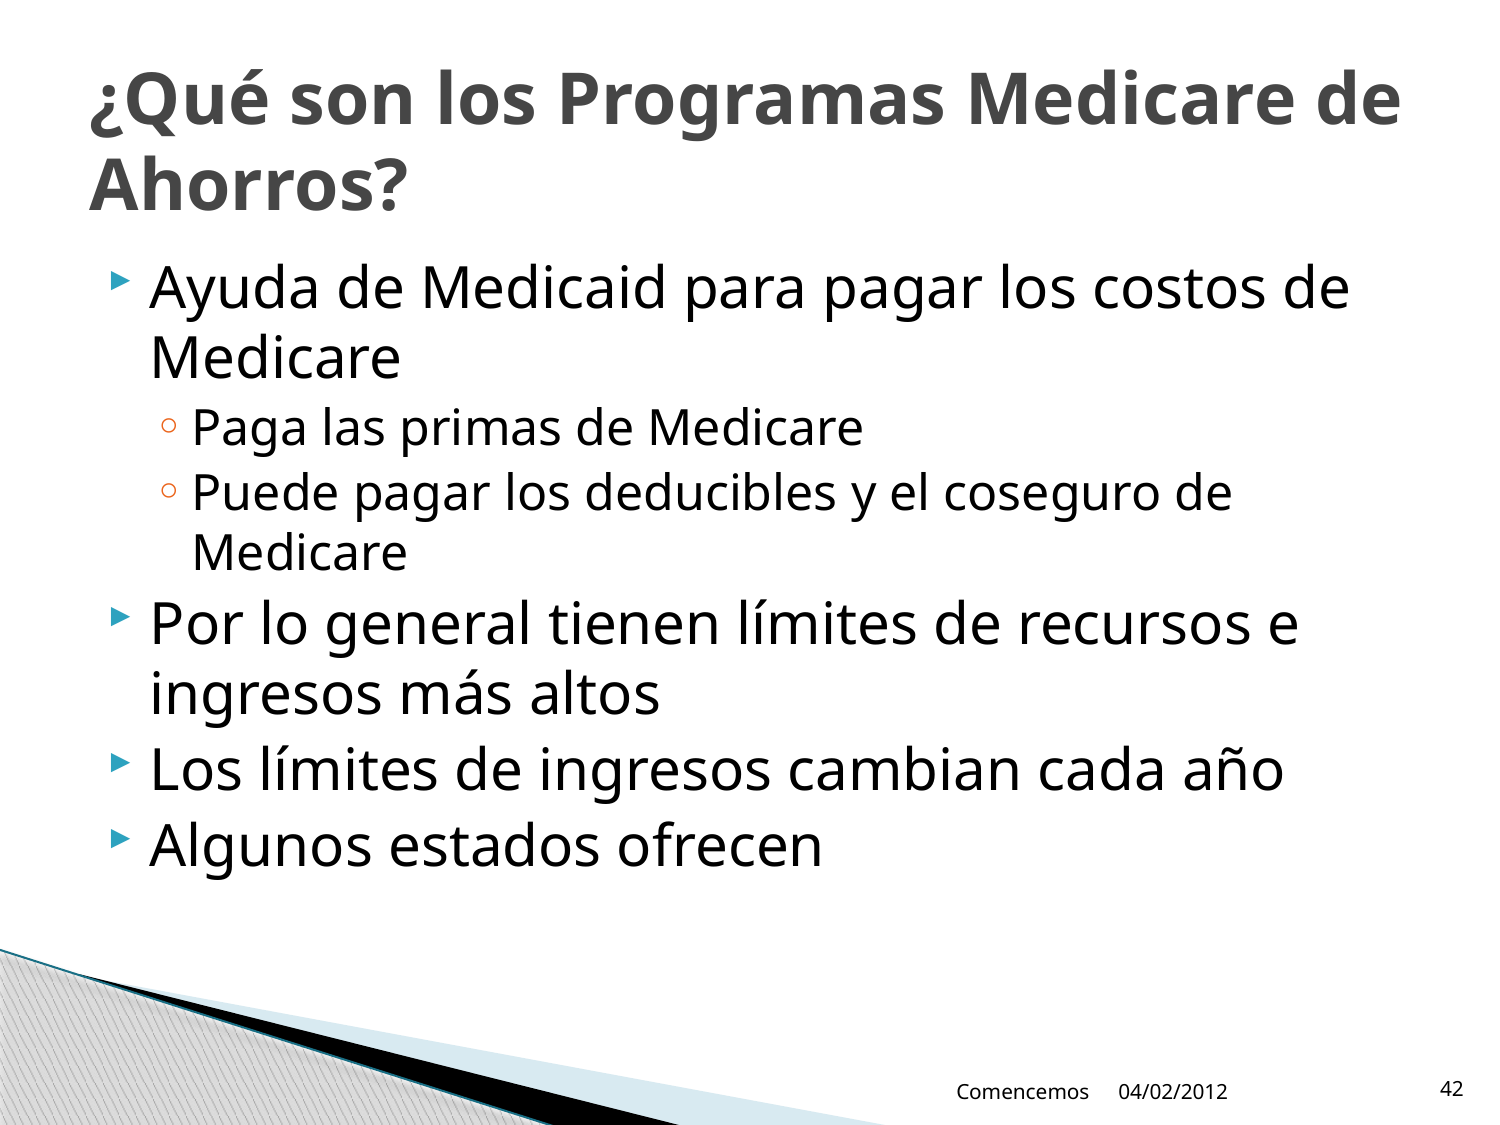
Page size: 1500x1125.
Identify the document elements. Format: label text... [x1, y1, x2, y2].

list Ayuda de Medicaid para pagar los costos de Medicare Paga las primas de Medicare Puede pagar los deducibles y el coseguro de Medicare Por lo general tienen límites de recursos e ingresos más altos Los límites de ingresos cambian cada año Algunos estados ofrecen [75, 243, 1450, 986]
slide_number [1105, 1051, 1418, 1112]
footer Comencemos [718, 1051, 1105, 1112]
slide_number 42 [1418, 1051, 1479, 1112]
title ¿Qué son los Programas Medicare de Ahorros? [75, 45, 1463, 233]
